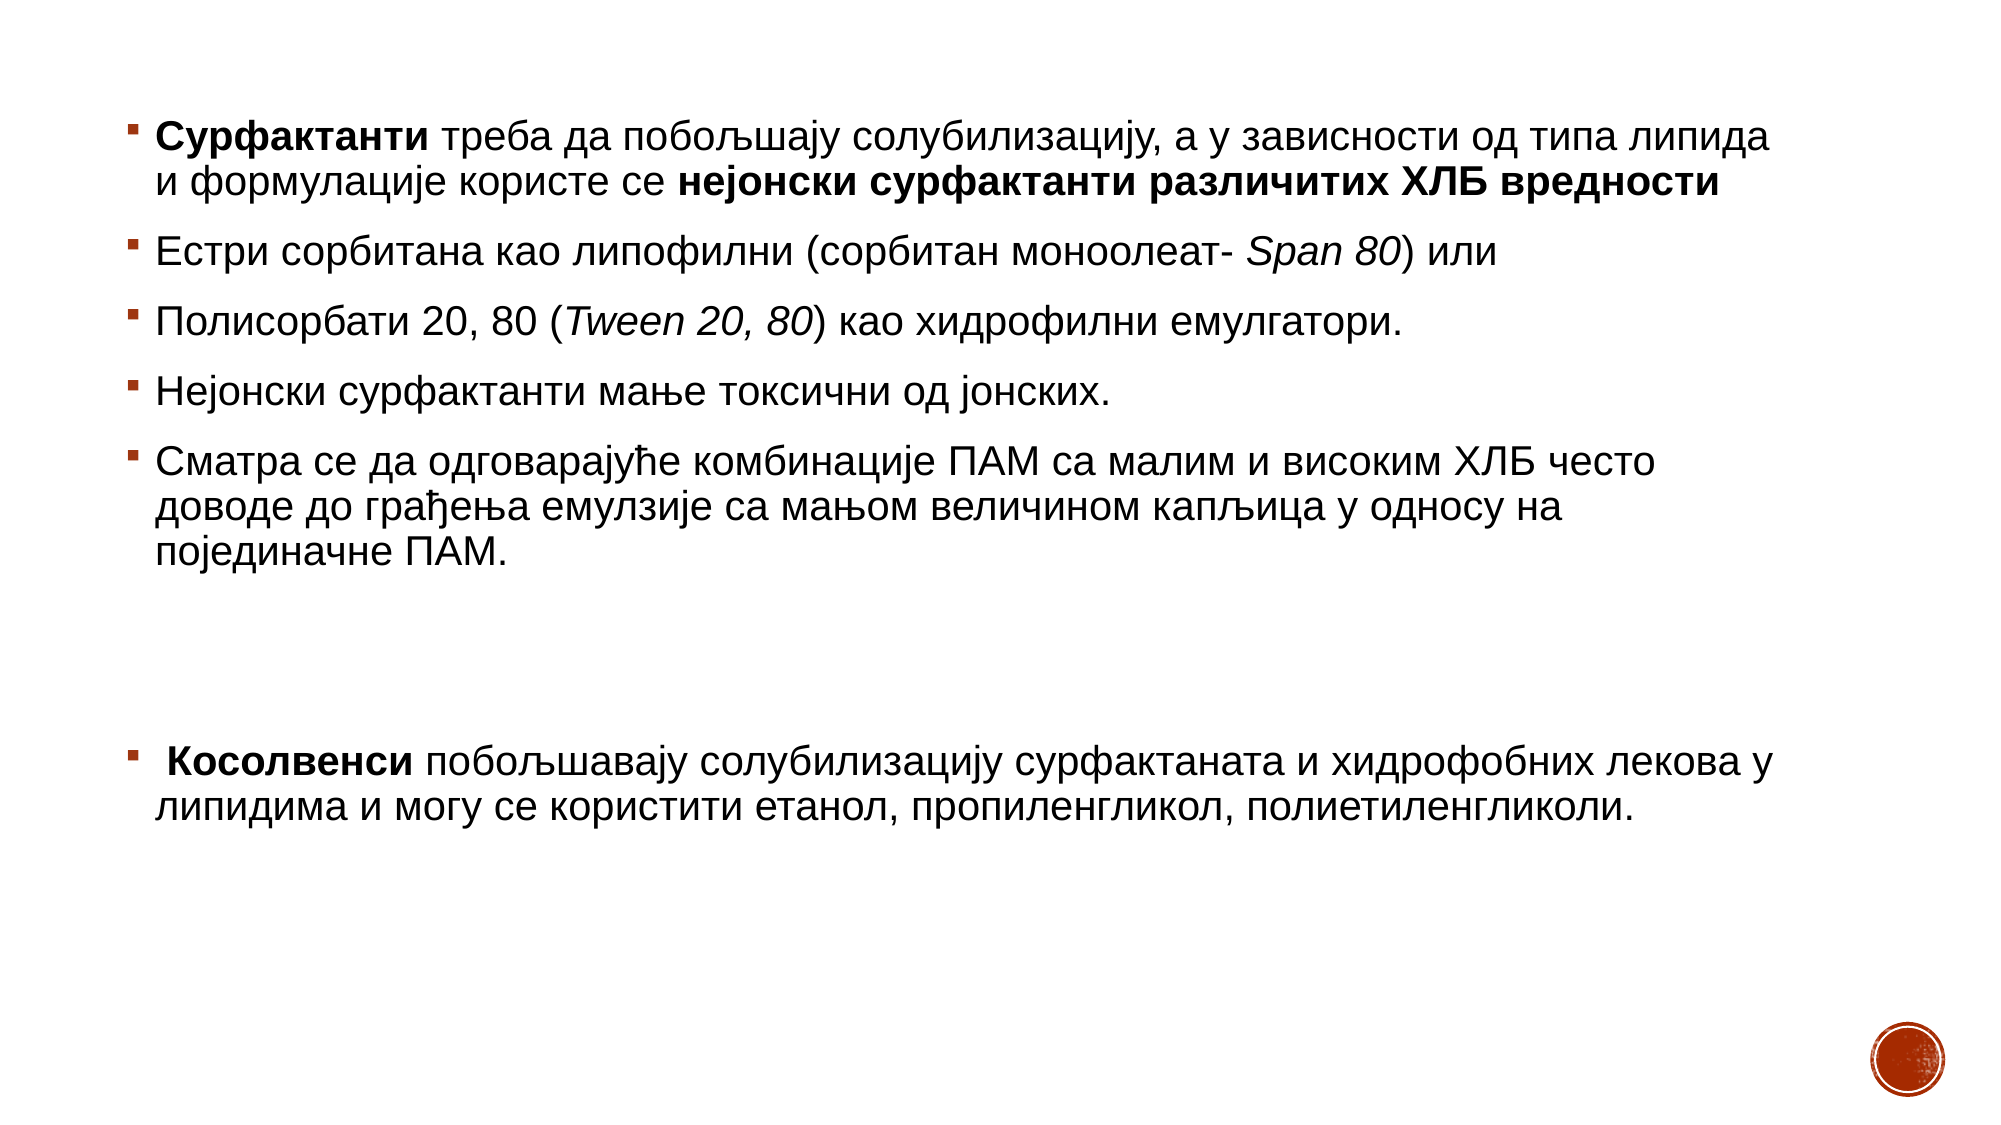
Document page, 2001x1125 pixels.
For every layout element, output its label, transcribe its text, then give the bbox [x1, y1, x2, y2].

list Сурфактанти треба да побољшају солубилизацију, а у зависности од типа липида и формулације користе се нејонски сурфактанти различитих ХЛБ вредности Eстри сорбитана као липофилни (сорбитан моноолеат- Span 80) или Полисорбати 20, 80 (Tween 20, 80) као хидрофилни емулгатори. Нејонски сурфактанти мање токсични од јонских. Сматра се да одговарајуће комбинације ПАМ са малим и високим ХЛБ често доводе до грађења емулзије са мањом величином капљица у односу на појединачне ПАМ. Косолвенси побољшавају солубилизацију сурфактаната и хидрофобних лекова у липидима и могу се користити етанол, пропиленгликол, полиетиленгликоли. [110, 106, 1791, 1032]
